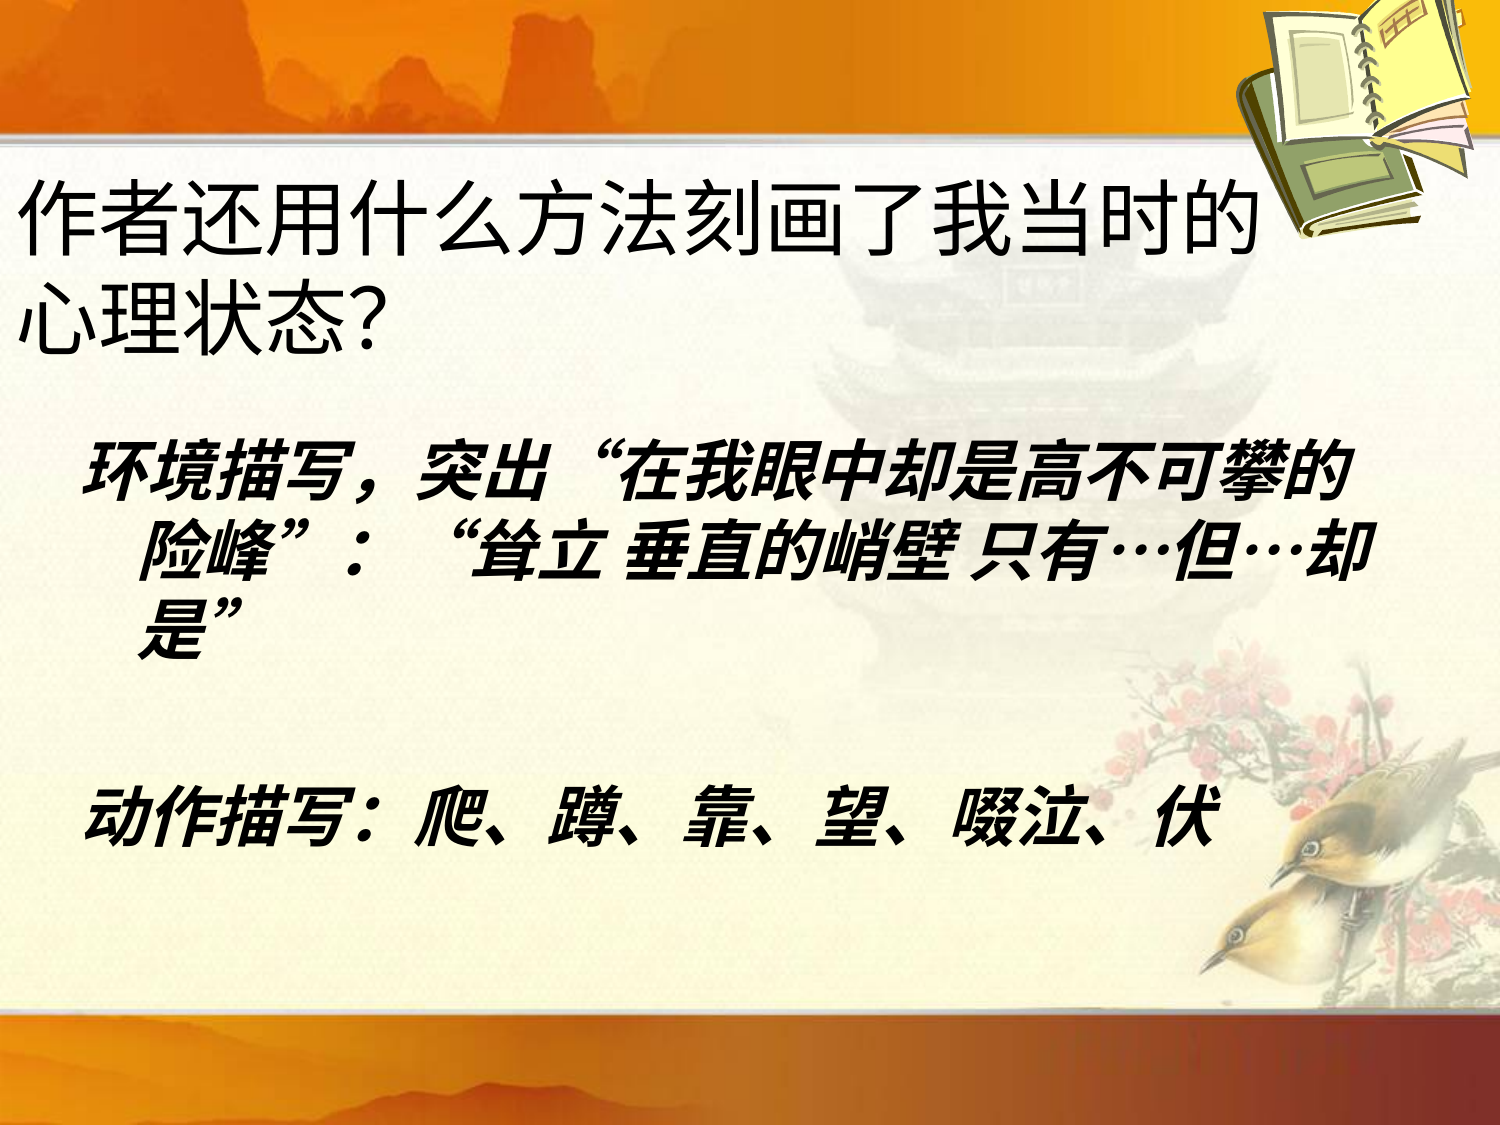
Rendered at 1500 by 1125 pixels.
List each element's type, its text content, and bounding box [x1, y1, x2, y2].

picture [0, 0, 1374, 172]
title 作者还用什么方法刻画了我当时的 心理状态？ [0, 172, 1350, 361]
list 环境描写，突出“在我眼中却是高不可攀的险峰”：“耸立 垂直的峭壁 只有…但…却是” 动作描写：爬、蹲、靠、望、啜泣、伏 [64, 420, 1415, 1125]
picture [0, 0, 1500, 1125]
